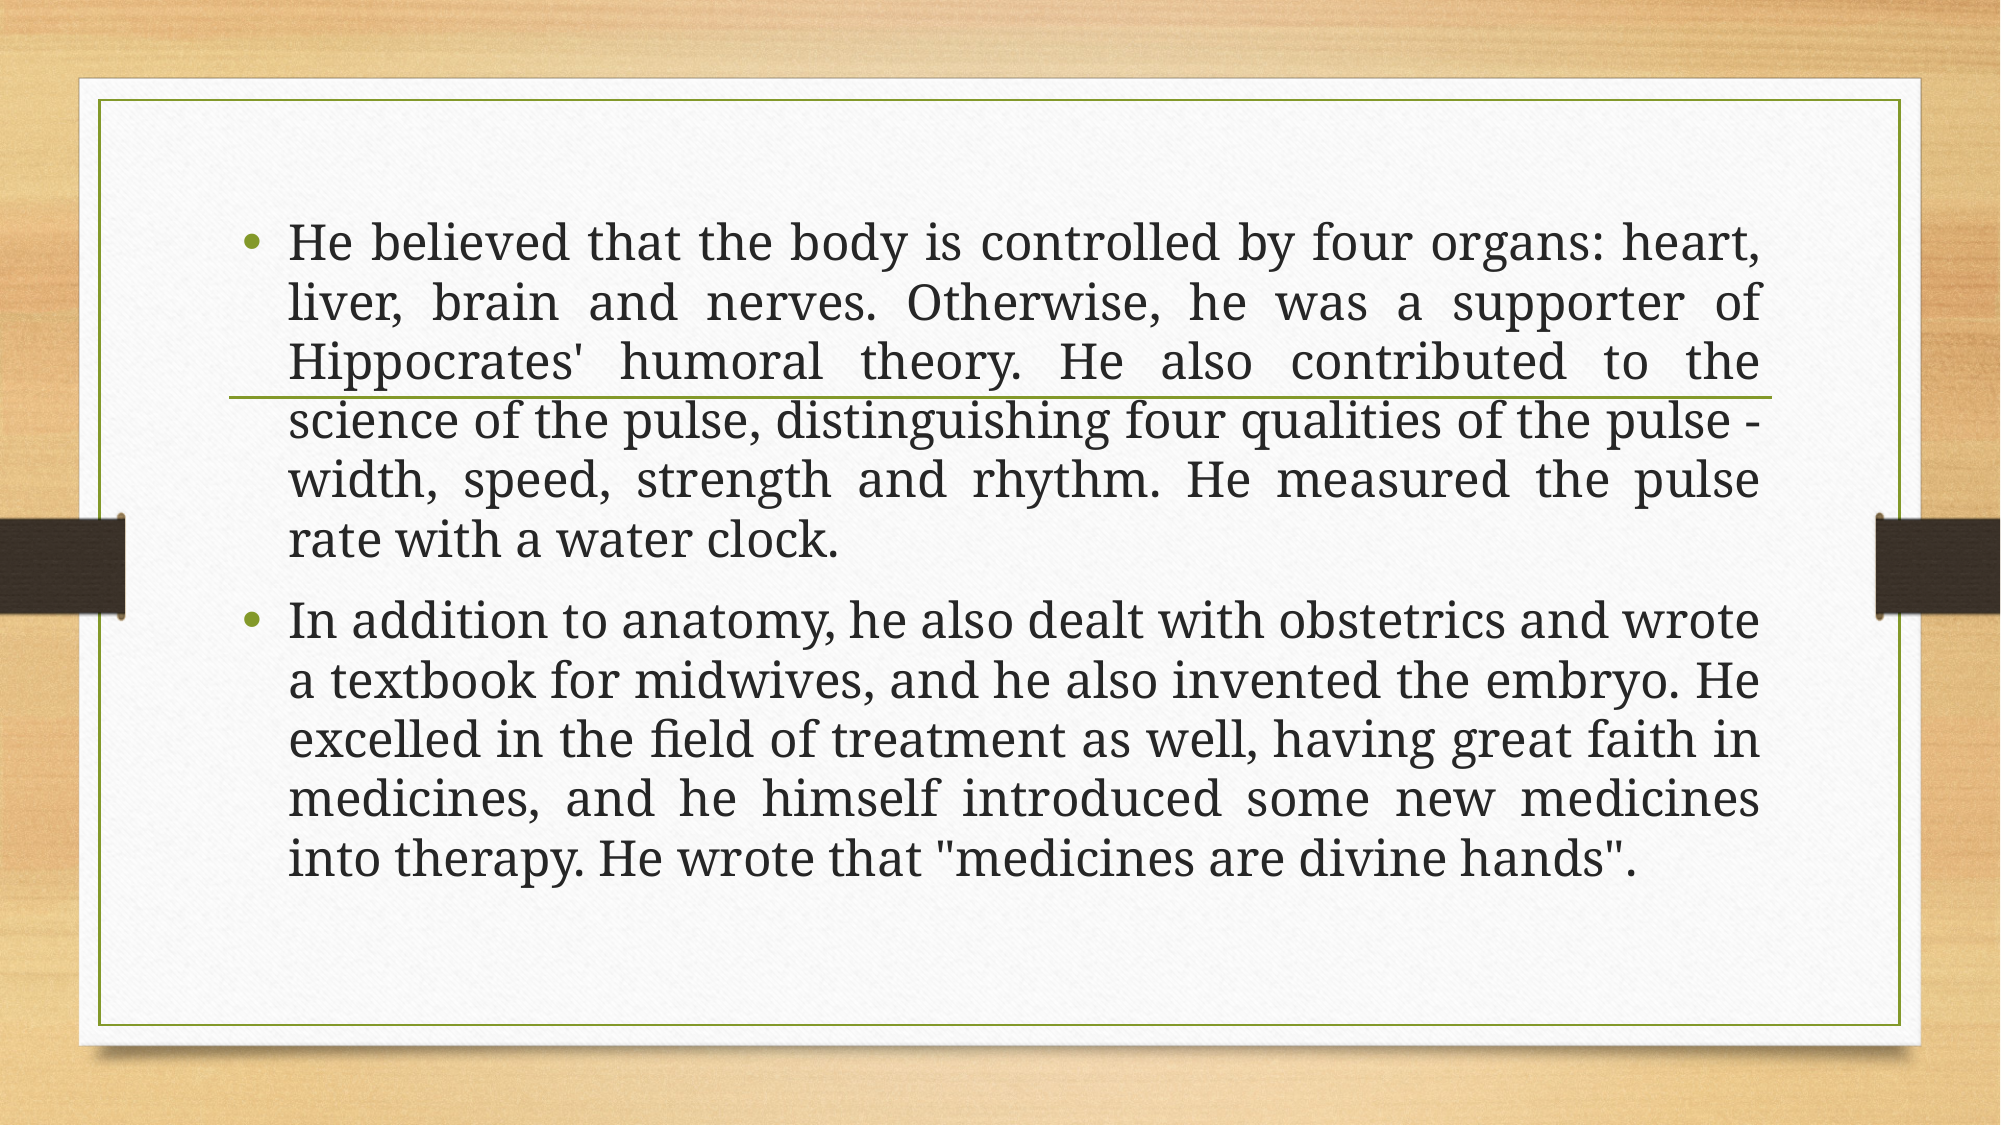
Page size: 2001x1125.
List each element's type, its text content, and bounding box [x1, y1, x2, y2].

list He believed that the body is controlled by four organs: heart, liver, brain and nerves. Otherwise, he was a supporter of Hippocrates' humoral theory. He also contributed to the science of the pulse, distinguishing four qualities of the pulse - width, speed, strength and rhythm. He measured the pulse rate with a water clock. In addition to anatomy, he also dealt with obstetrics and wrote a textbook for midwives, and he also invented the embryo. He excelled in the field of treatment as well, having great faith in medicines, and he himself introduced some new medicines into therapy. He wrote that "medicines are divine hands". [227, 203, 1777, 948]
picture [0, 0, 2001, 1125]
